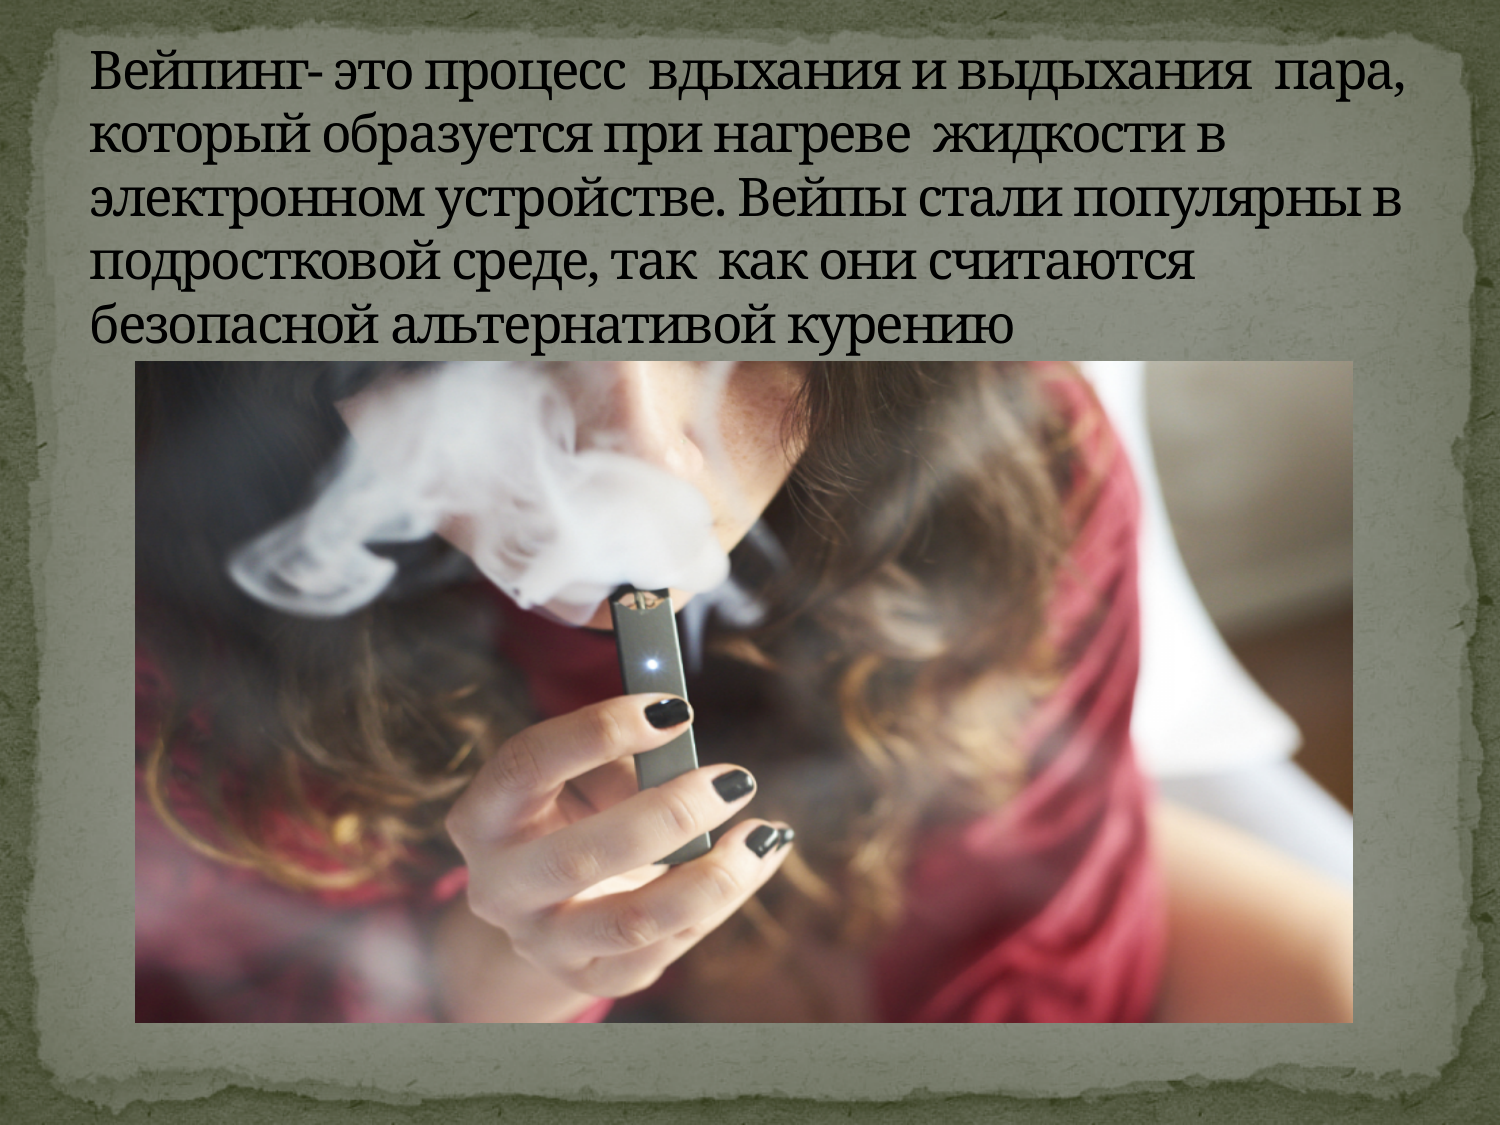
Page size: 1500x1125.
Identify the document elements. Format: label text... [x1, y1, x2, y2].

title Вейпинг- это процесс вдыхания и выдыхания пара, который образуется при нагреве жидкости в электронном устройстве. Вейпы стали популярны в подростковой среде, так как они считаются безопасной альтернативой курению [74, 24, 1425, 362]
picture [135, 361, 1353, 1023]
